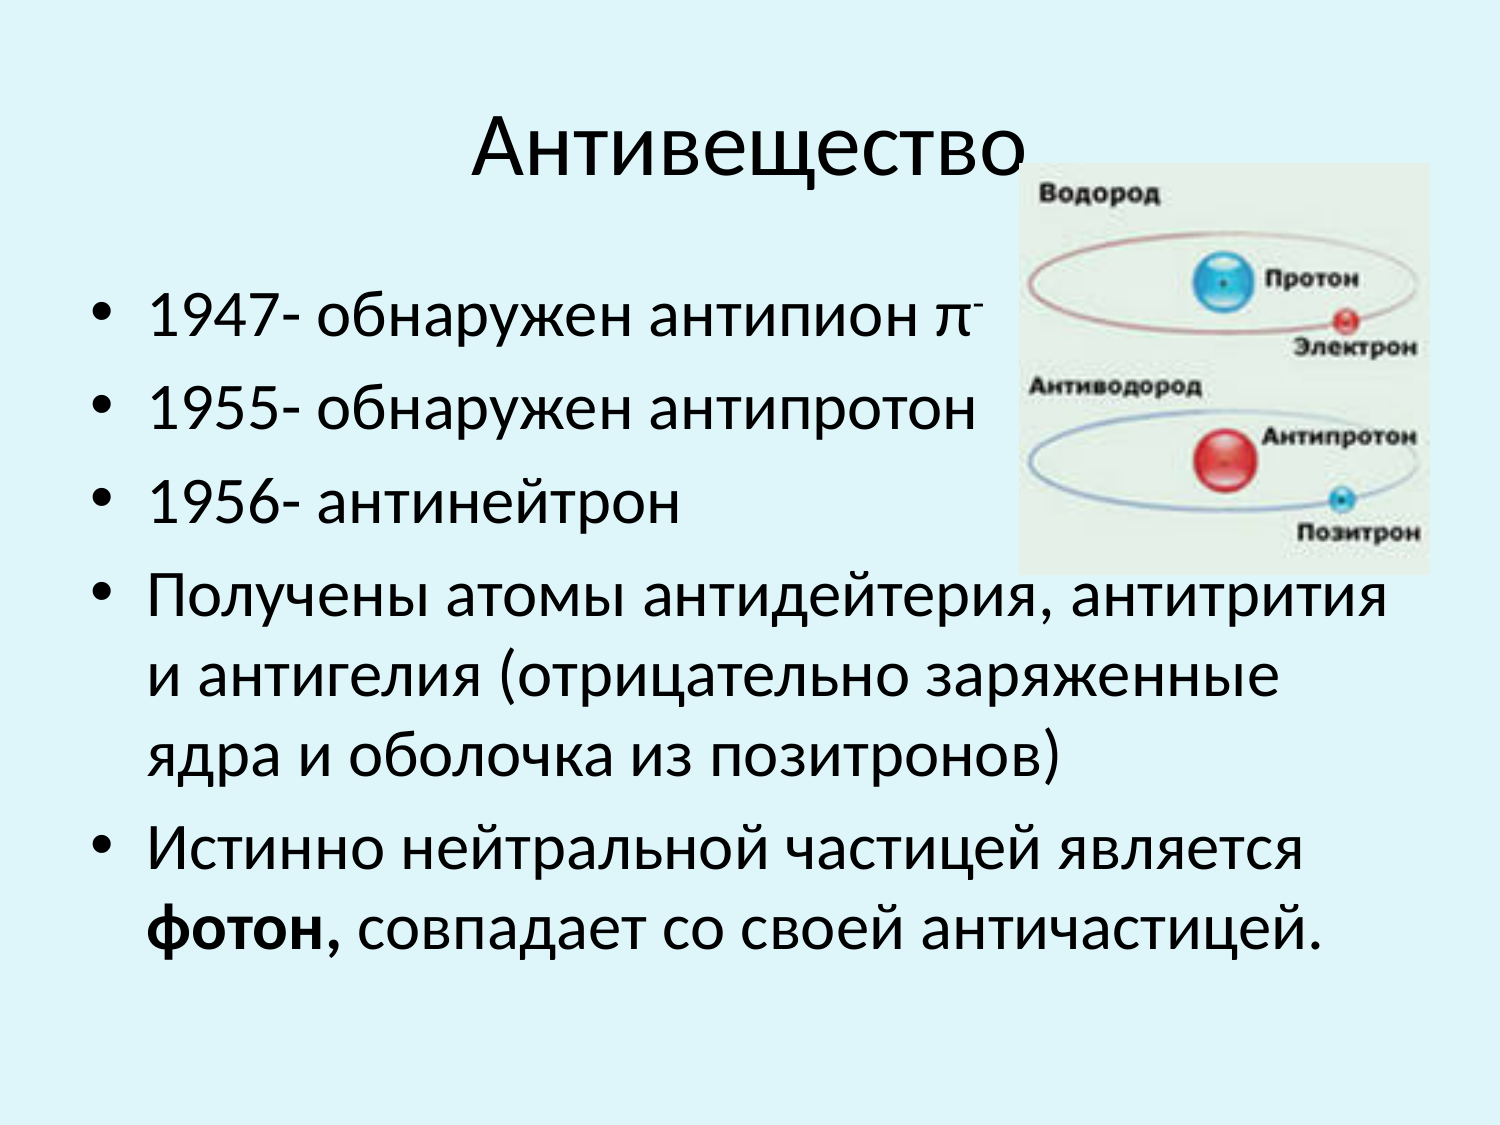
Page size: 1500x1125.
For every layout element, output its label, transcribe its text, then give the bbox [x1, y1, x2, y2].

title Антивещество [74, 44, 1426, 233]
picture [1019, 163, 1430, 575]
list 1947- обнаружен антипион π- 1955- обнаружен антипротон 1956- антинейтрон Получены атомы антидейтерия, антитрития и антигелия (отрицательно заряженные ядра и оболочка из позитронов) Истинно нейтральной частицей является фотон, совпадает со своей античастицей. [74, 262, 1426, 1006]
